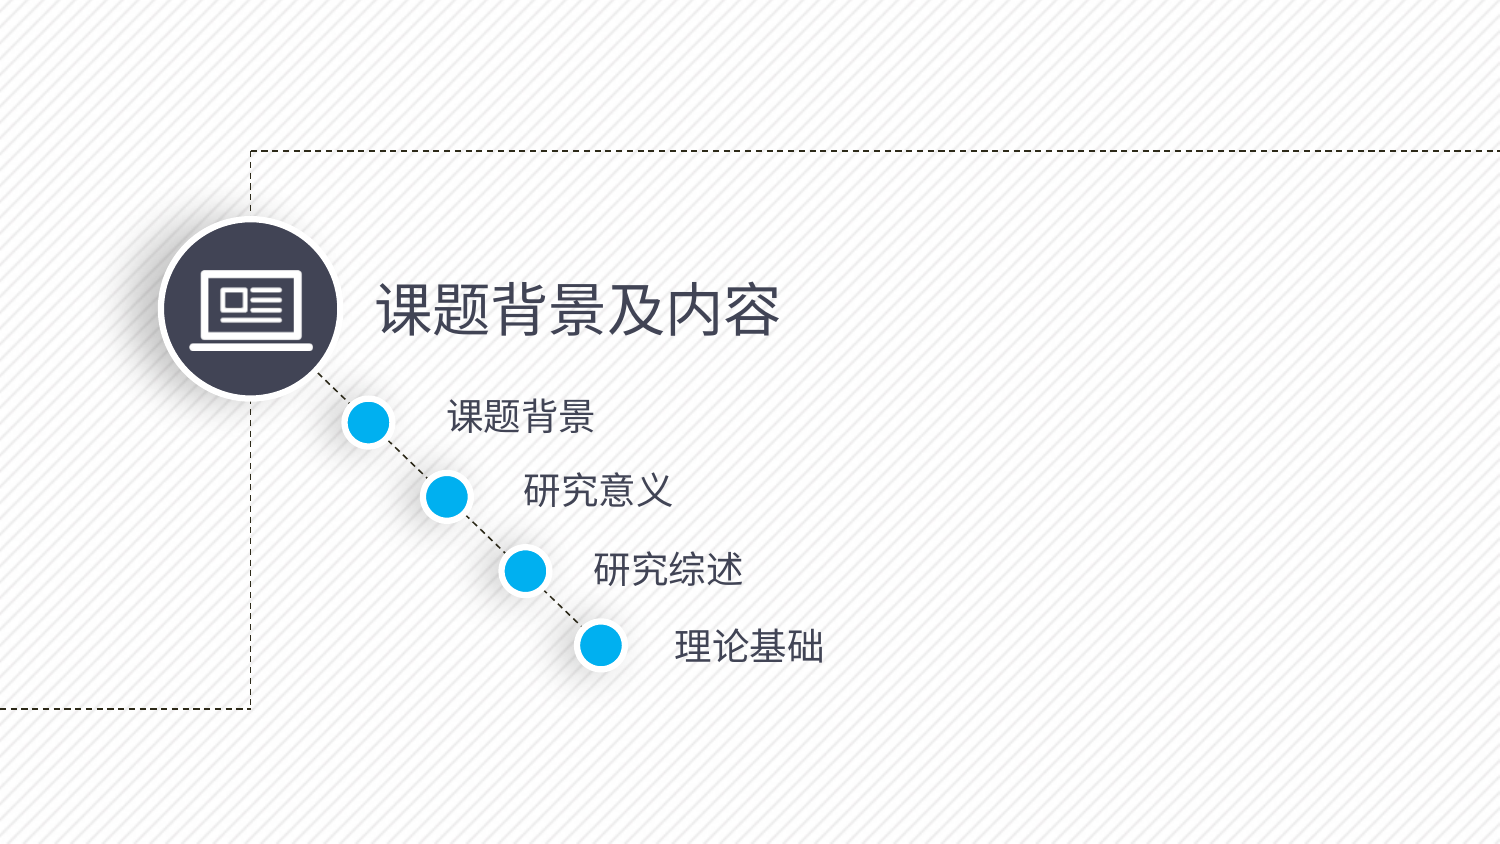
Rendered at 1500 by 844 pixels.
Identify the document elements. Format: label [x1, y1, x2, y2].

picture [0, 152, 1500, 844]
picture [0, 0, 1500, 708]
text_box [160, 218, 341, 399]
text_box [250, 308, 602, 646]
